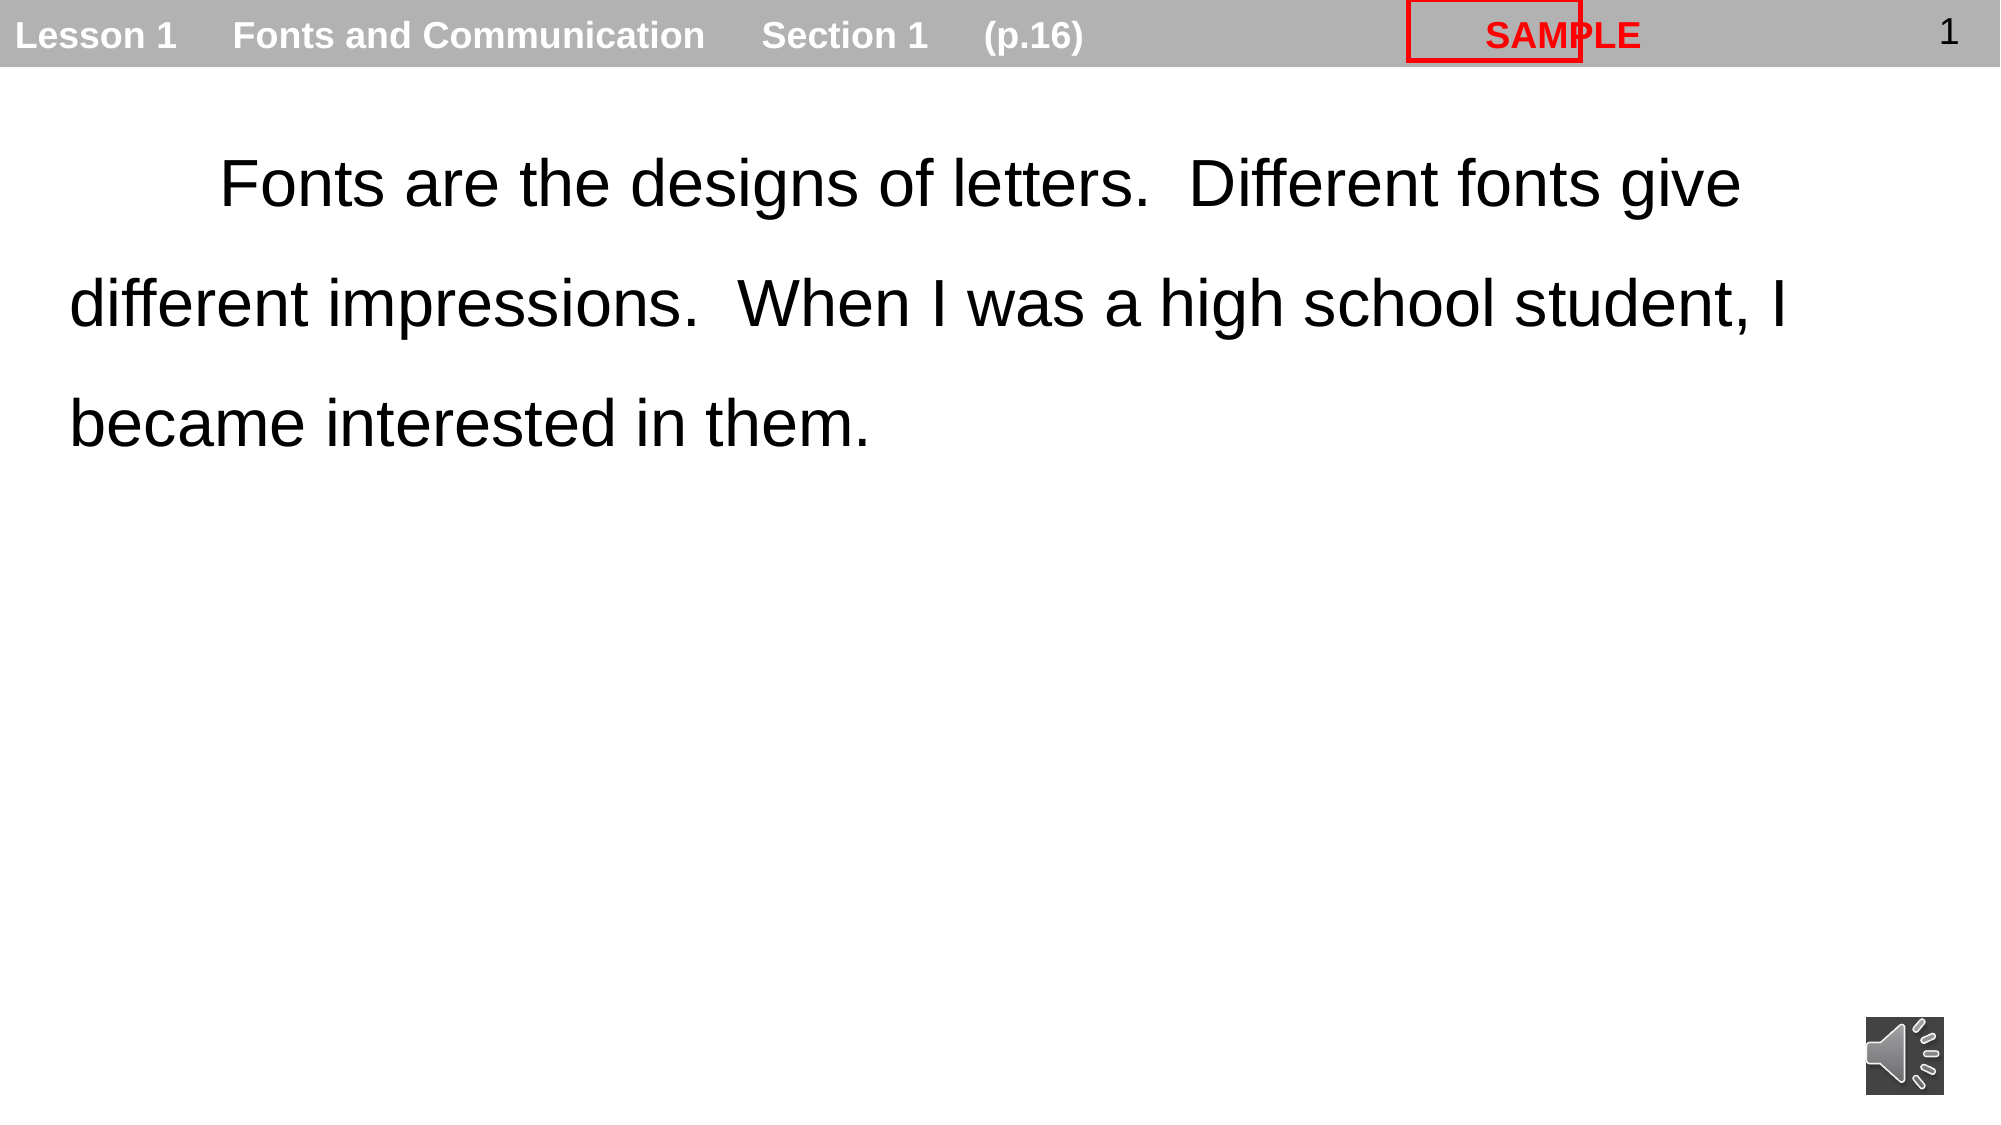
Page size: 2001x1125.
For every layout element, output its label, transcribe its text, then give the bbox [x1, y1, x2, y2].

title Fonts are the designs of letters. Different fonts give different impressions. When I was a high school student, I became interested in them. [55, 92, 1945, 1096]
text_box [1864, 1016, 1945, 1097]
